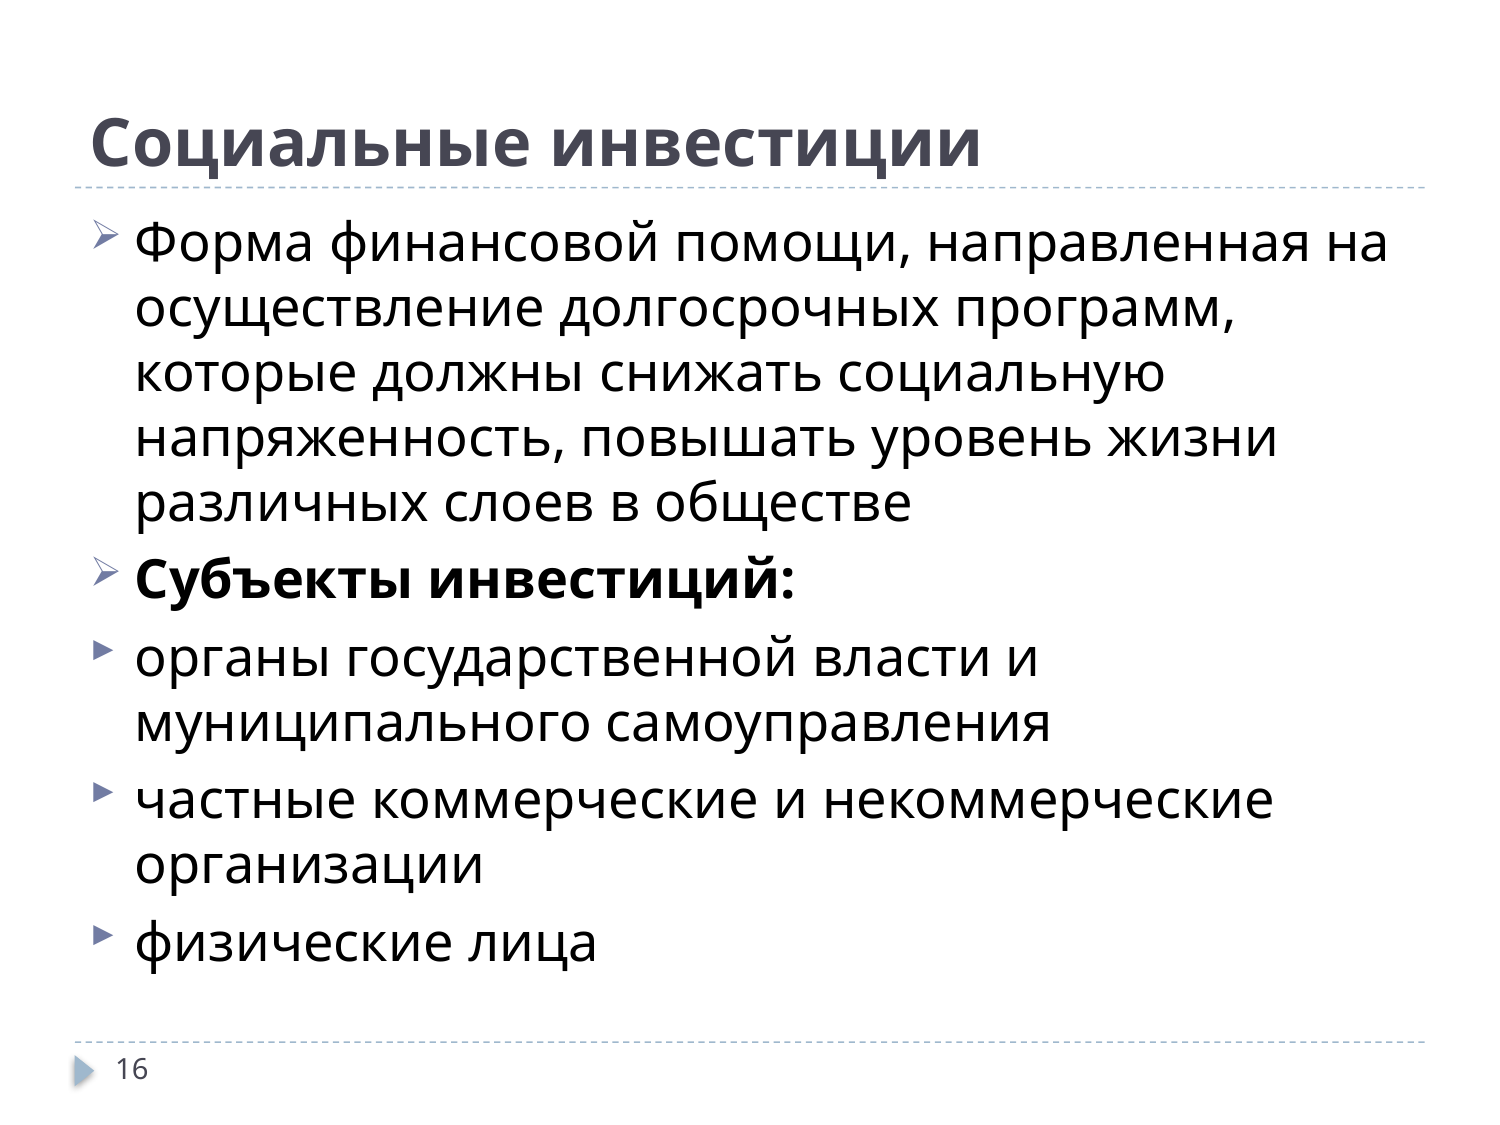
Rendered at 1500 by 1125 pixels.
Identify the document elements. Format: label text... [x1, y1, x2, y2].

list Форма финансовой помощи, направленная на осуществление долгосрочных программ, которые должны снижать социальную напряженность, повышать уровень жизни различных слоев в обществе Субъекты инвестиций: органы государственной власти и муниципального самоуправления частные коммерческие и некоммерческие организации физические лица [75, 200, 1425, 1010]
title Социальные инвестиции [75, 24, 1425, 188]
slide_number 16 [100, 1042, 426, 1103]
